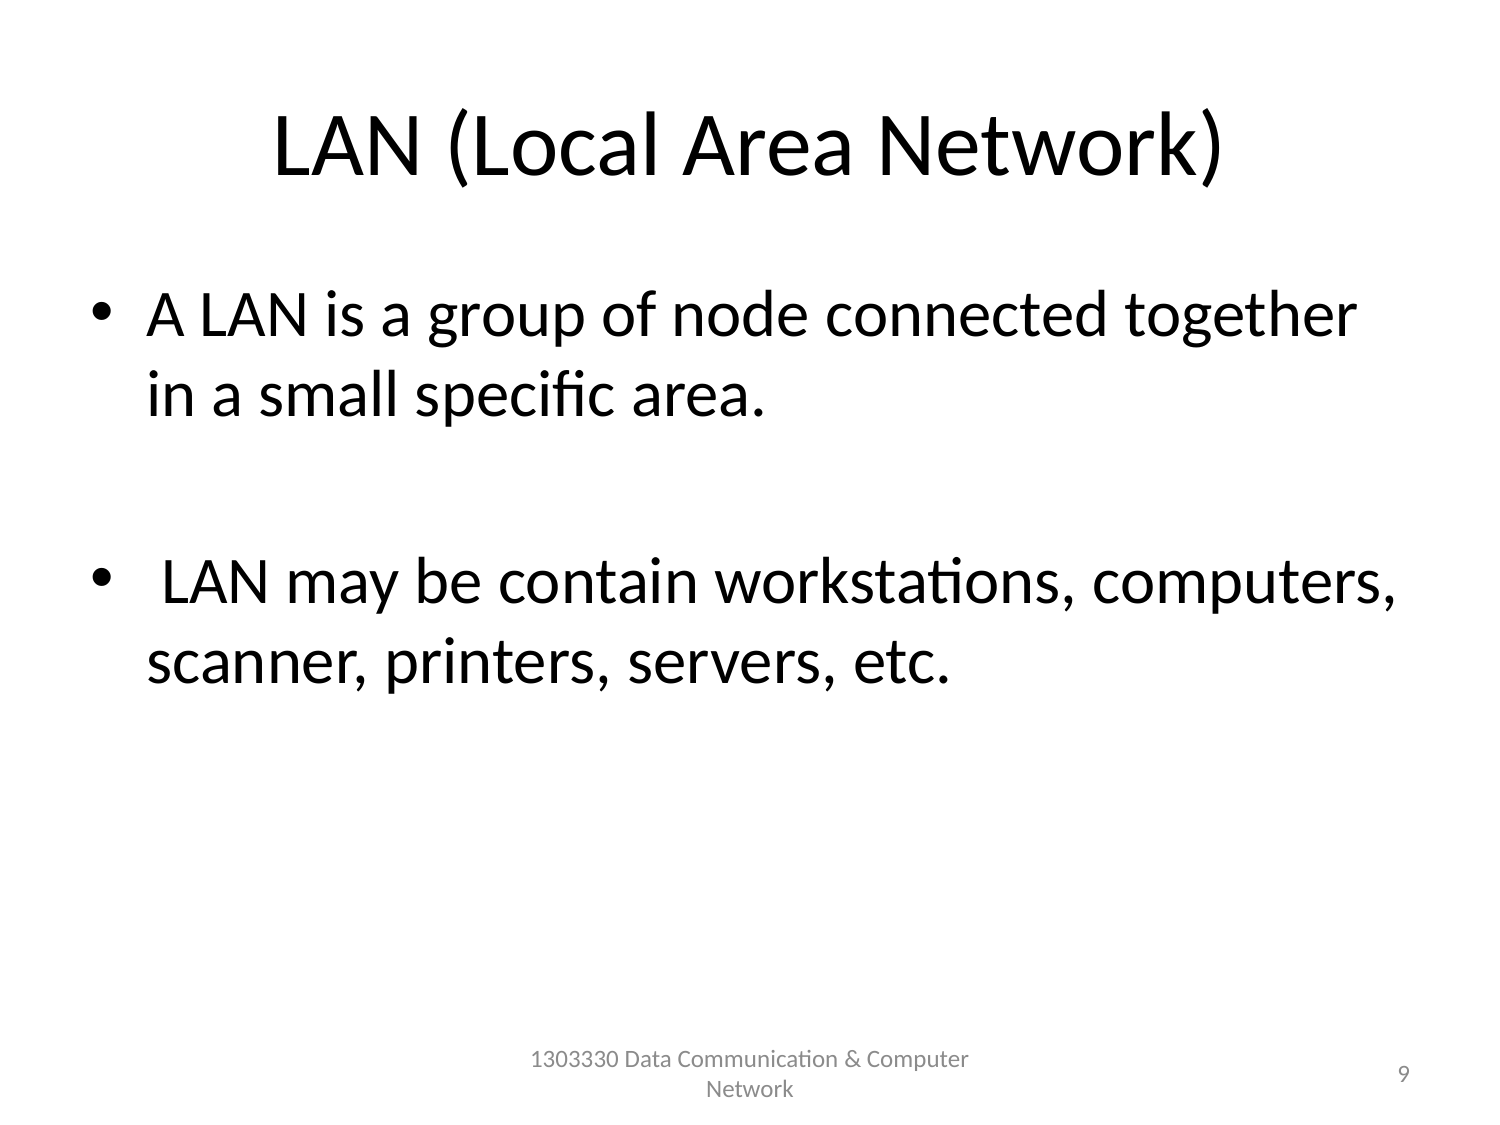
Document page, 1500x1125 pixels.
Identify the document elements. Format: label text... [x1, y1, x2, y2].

slide_number 9 [1074, 1042, 1425, 1103]
title LAN (Local Area Network) [75, 45, 1425, 233]
footer 1303330 Data Communication & Computer Network [512, 1042, 988, 1103]
list A LAN is a group of node connected together in a small specific area. LAN may be contain workstations, computers, scanner, printers, servers, etc. [75, 262, 1425, 1005]
